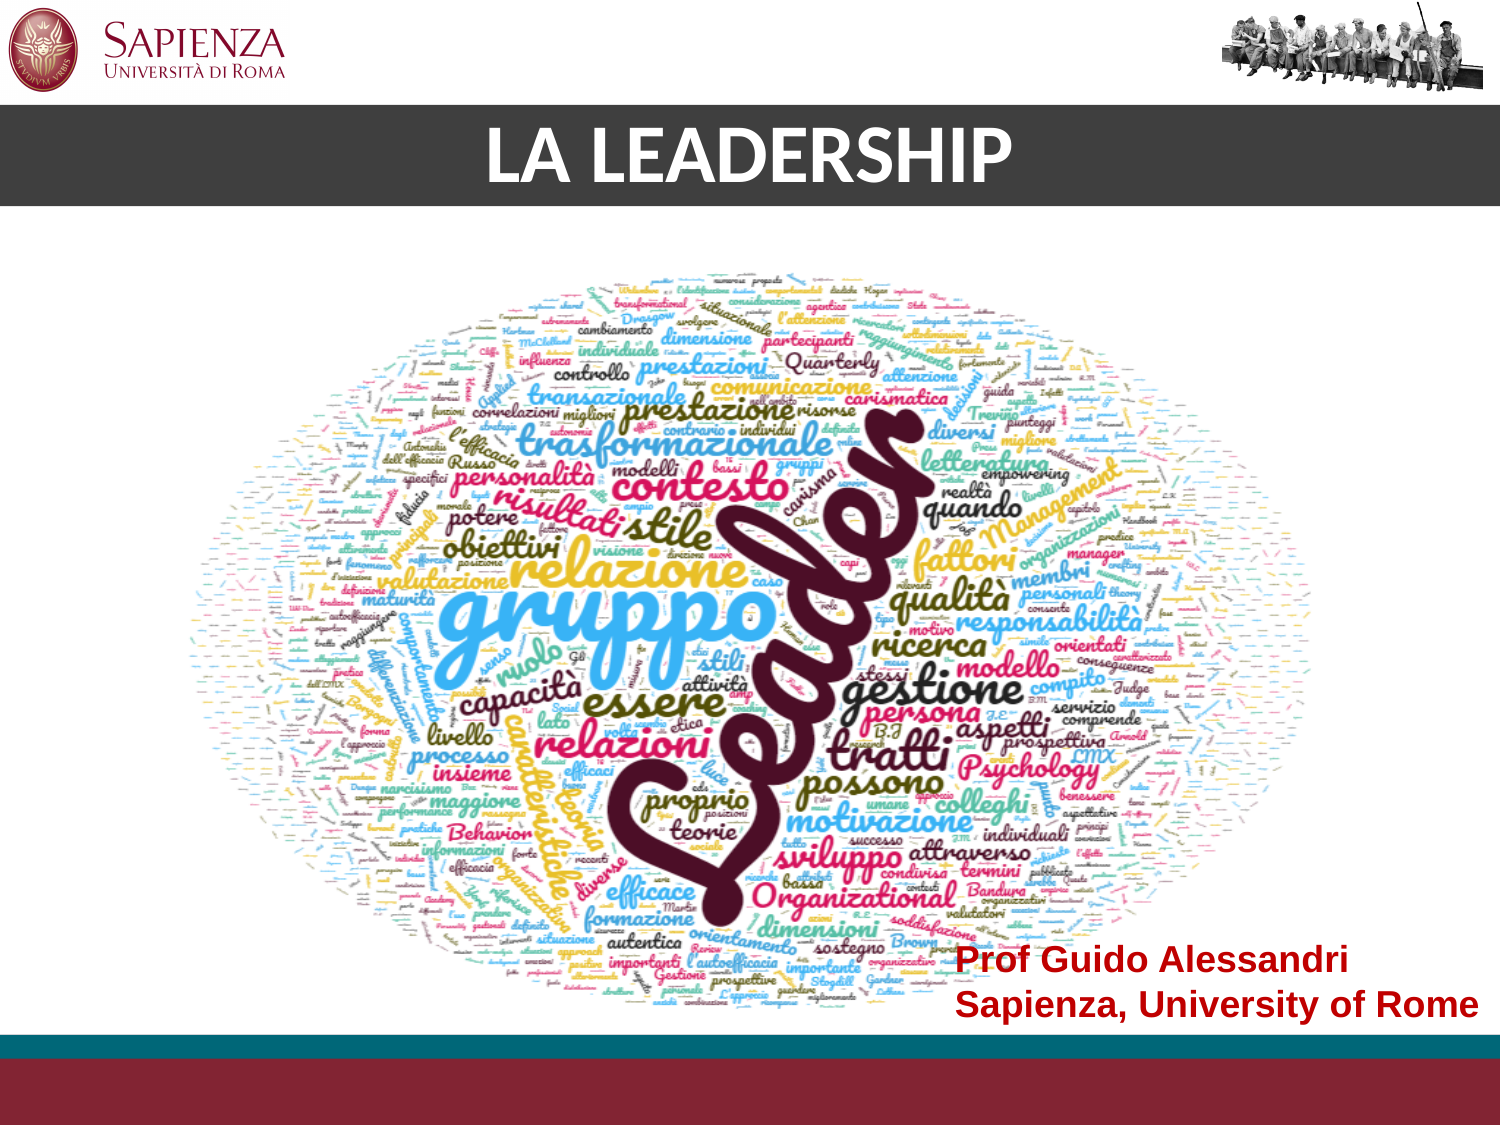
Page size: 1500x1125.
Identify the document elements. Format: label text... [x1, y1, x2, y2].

text_box LA LEADERSHIP [0, 104, 1500, 207]
picture [0, 246, 1500, 1035]
picture [1222, 1, 1483, 92]
picture [0, 0, 290, 104]
